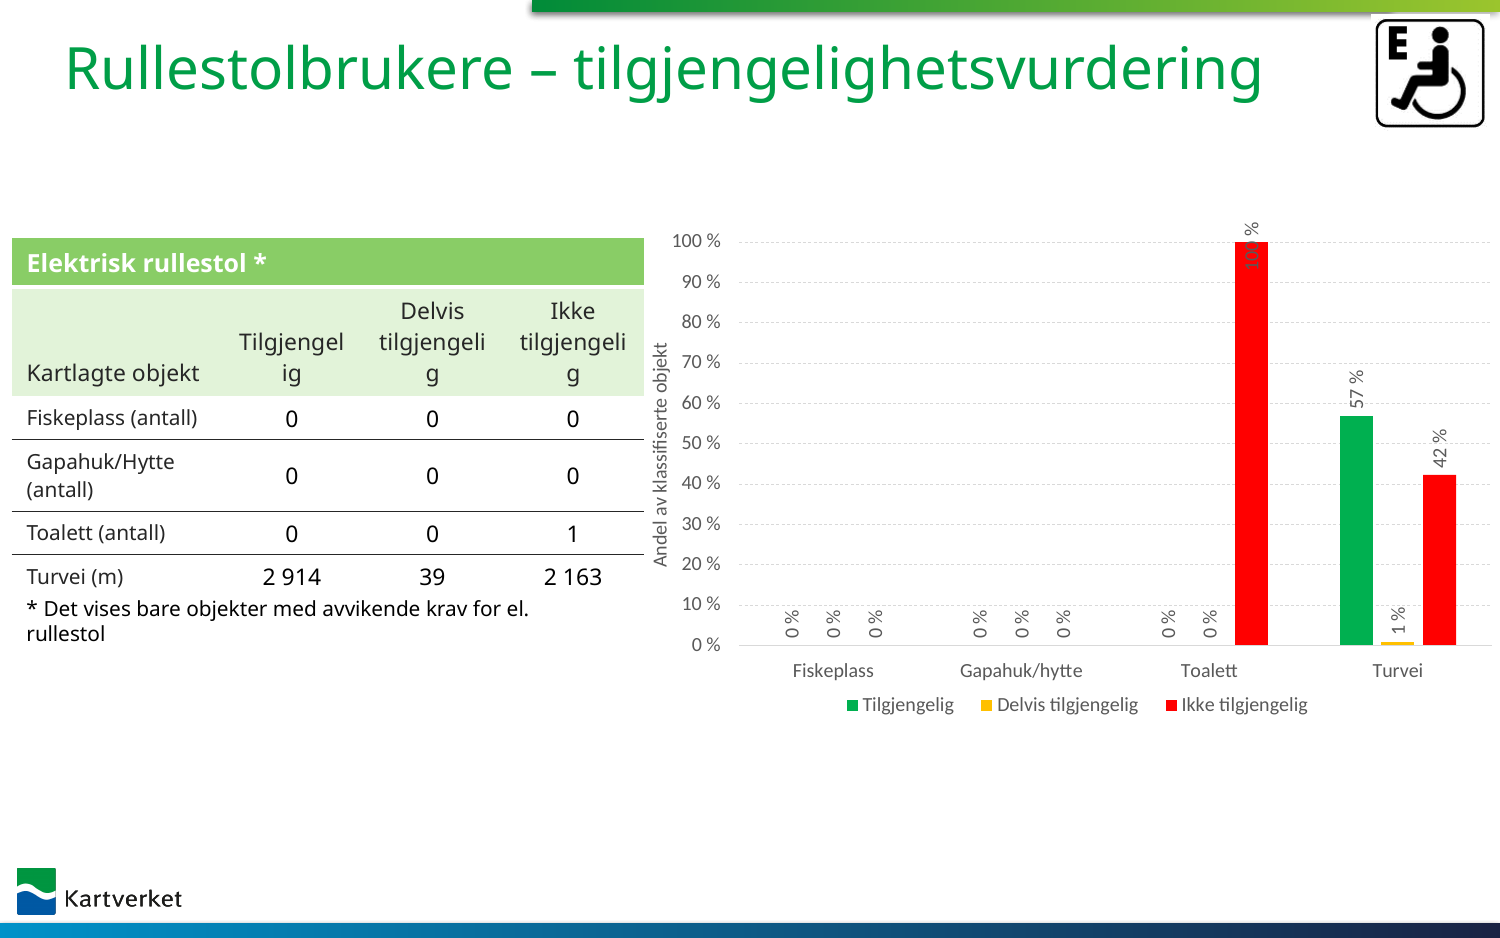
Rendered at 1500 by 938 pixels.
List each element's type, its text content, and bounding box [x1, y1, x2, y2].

picture [643, 218, 1500, 728]
table_cell Tilgjengelig [222, 289, 362, 396]
table_cell 0 [362, 396, 503, 439]
table_cell 0 [362, 440, 503, 511]
table_cell 1 [503, 512, 638, 554]
table_cell 0 [503, 396, 638, 439]
table_cell 0 [503, 440, 638, 511]
table_cell 2 163 [503, 555, 638, 598]
text_box Rullestolbrukere – tilgjengelighetsvurdering [49, 12, 1372, 109]
table_cell Ikke tilgjengelig [503, 289, 638, 396]
table_cell 0 [222, 512, 362, 554]
text_box * Det vises bare objekter med avvikende krav for el. rullestol [11, 588, 597, 653]
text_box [1371, 13, 1491, 133]
table_cell 39 [362, 555, 503, 588]
table_cell Delvis tilgjengelig [362, 289, 503, 396]
table_cell Gapahuk/Hytte (antall) [12, 440, 222, 511]
table_header Elektrisk rullestol * [12, 238, 638, 285]
table_cell 0 [222, 396, 362, 439]
table_cell Kartlagte objekt [12, 289, 222, 396]
table_cell Turvei (m) [12, 555, 222, 588]
table_cell 0 [362, 512, 503, 554]
table_cell 2 914 [222, 555, 362, 588]
table_cell Toalett (antall) [12, 512, 222, 554]
table_cell 0 [222, 440, 362, 511]
table_cell Fiskeplass (antall) [12, 396, 222, 439]
